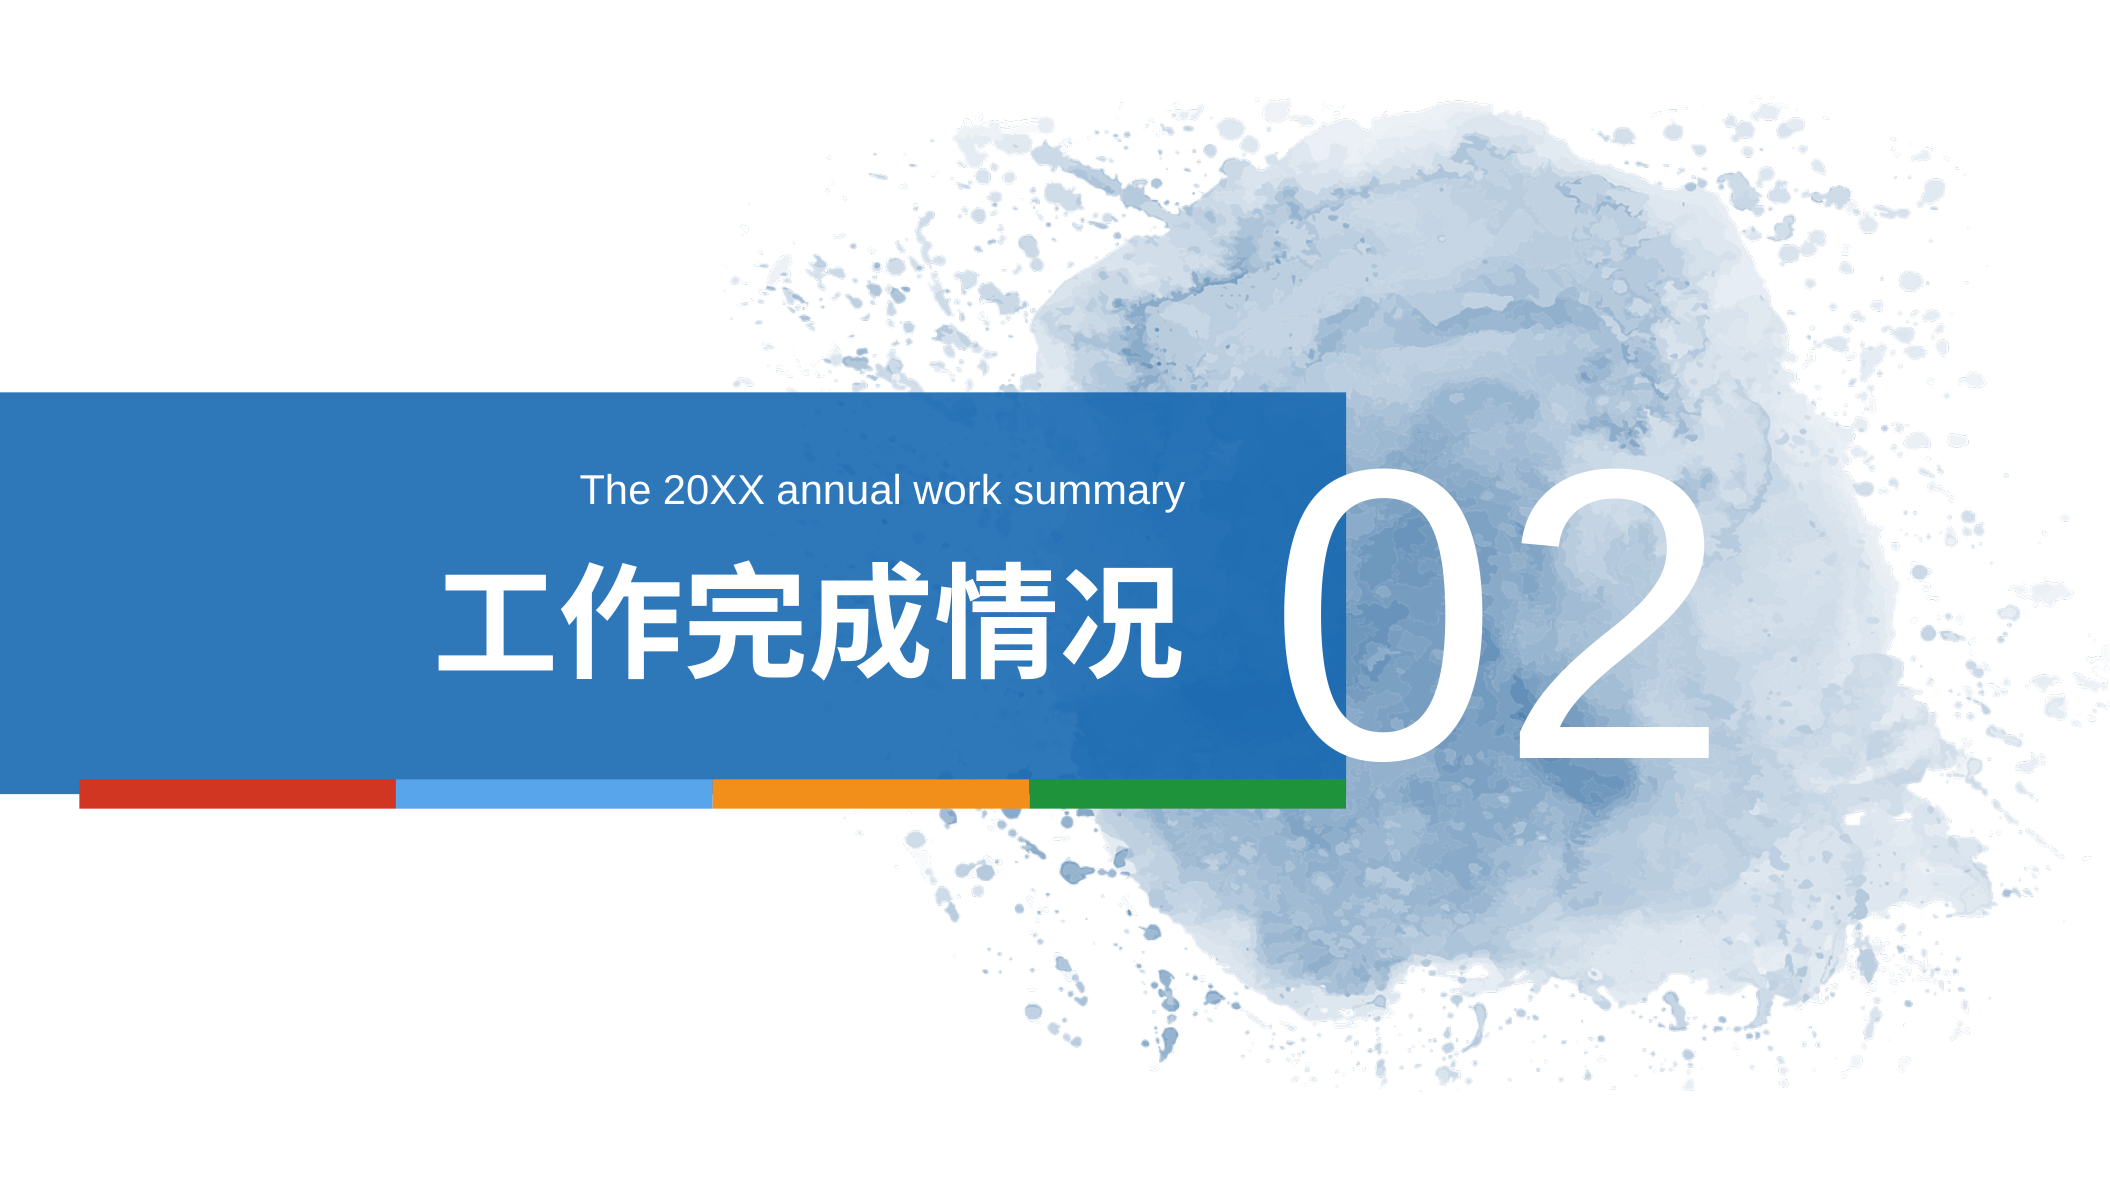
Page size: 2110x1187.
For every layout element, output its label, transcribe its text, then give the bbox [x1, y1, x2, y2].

text_box 工作完成情况 [418, 536, 717, 702]
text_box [79, 779, 1346, 809]
text_box The 20XX annual work summary [564, 455, 717, 520]
picture [717, 95, 2110, 1092]
text_box [0, 391, 717, 795]
